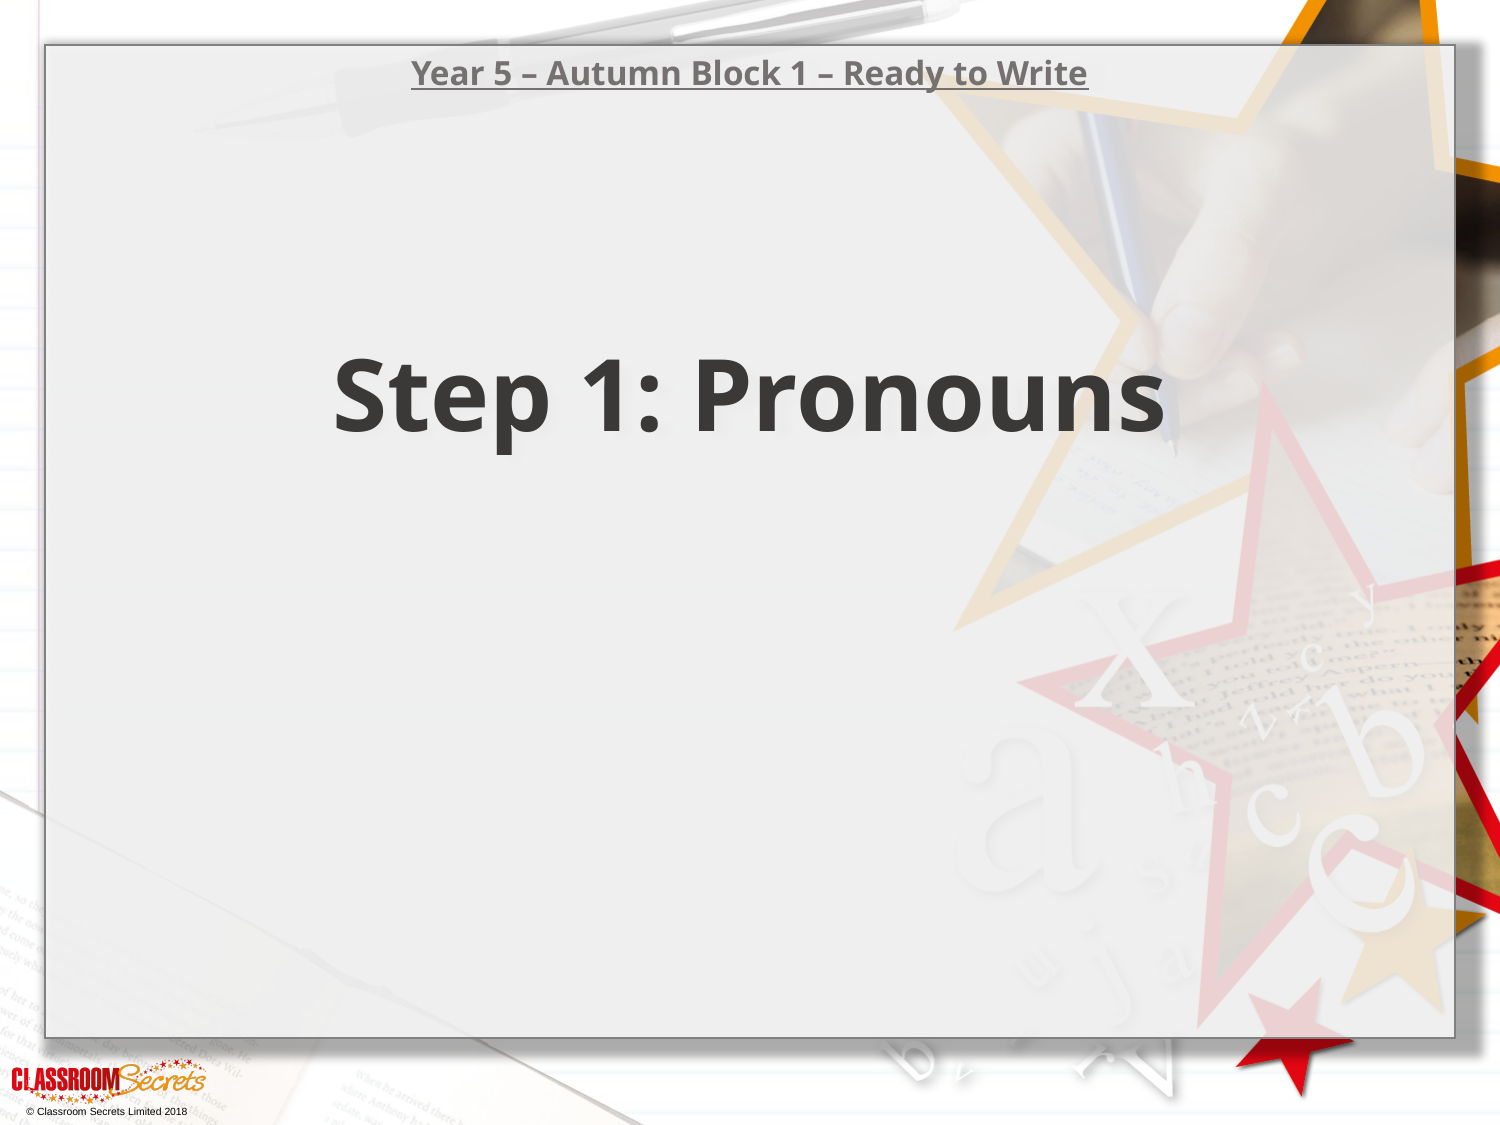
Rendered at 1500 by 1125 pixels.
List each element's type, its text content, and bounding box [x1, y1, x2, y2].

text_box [11, 1058, 207, 1125]
text_box Year 5 – Autumn Block 1 – Ready to Write Step 1: Pronouns [44, 44, 1456, 1039]
picture [0, 0, 1500, 1125]
